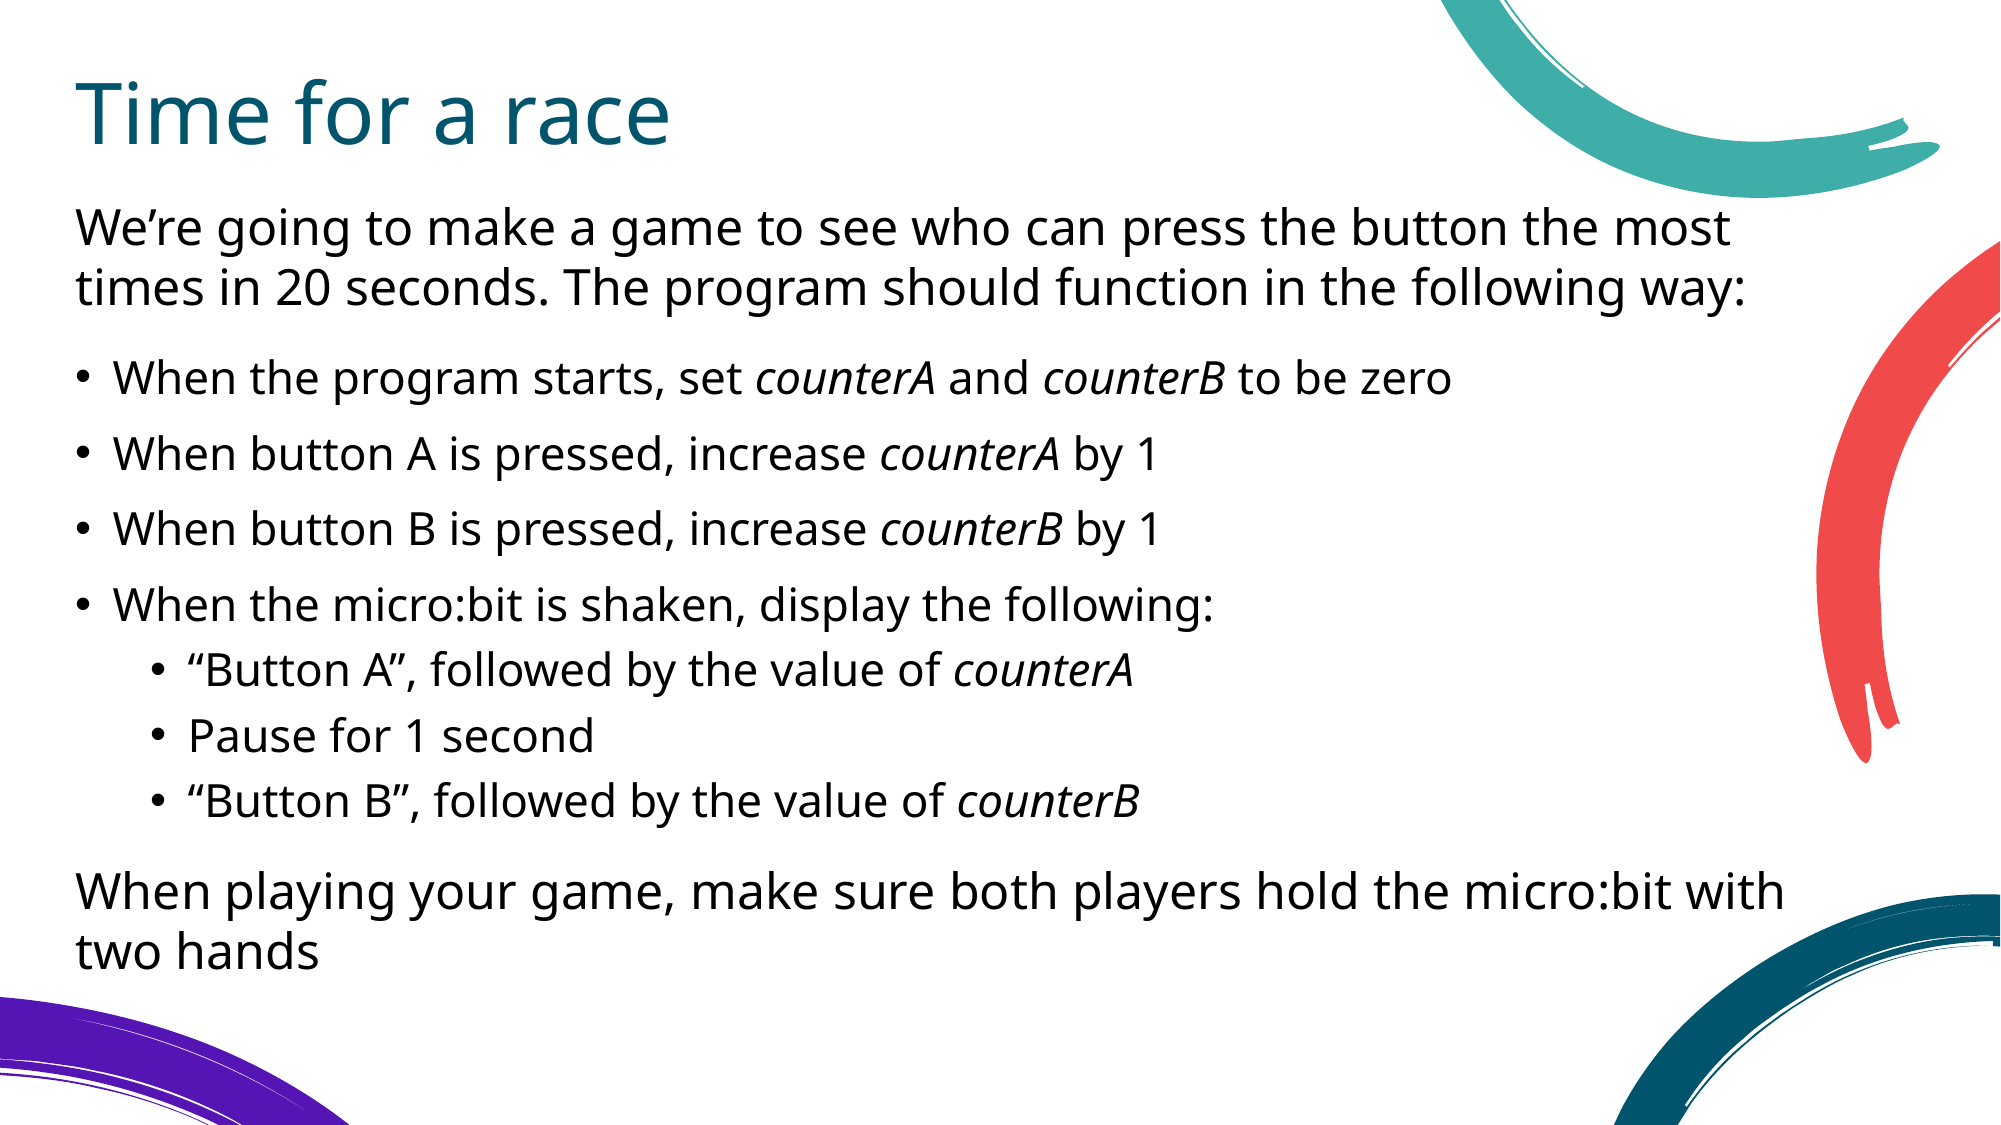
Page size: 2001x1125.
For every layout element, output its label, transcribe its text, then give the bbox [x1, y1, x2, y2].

picture [1897, 945, 1989, 959]
list We’re going to make a game to see who can press the button the most times in 20 seconds. The program should function in the following way: When the program starts, set counterA and counterB to be zero When button A is pressed, increase counterA by 1 When button B is pressed, increase counterB by 1 When the micro:bit is shaken, display the following: “Button A”, followed by the value of counterA Pause for 1 second “Button B”, followed by the value of counterB When playing your game, make sure both players hold the micro:bit with two hands [55, 175, 1828, 1104]
title Time for a race [55, 50, 1828, 175]
